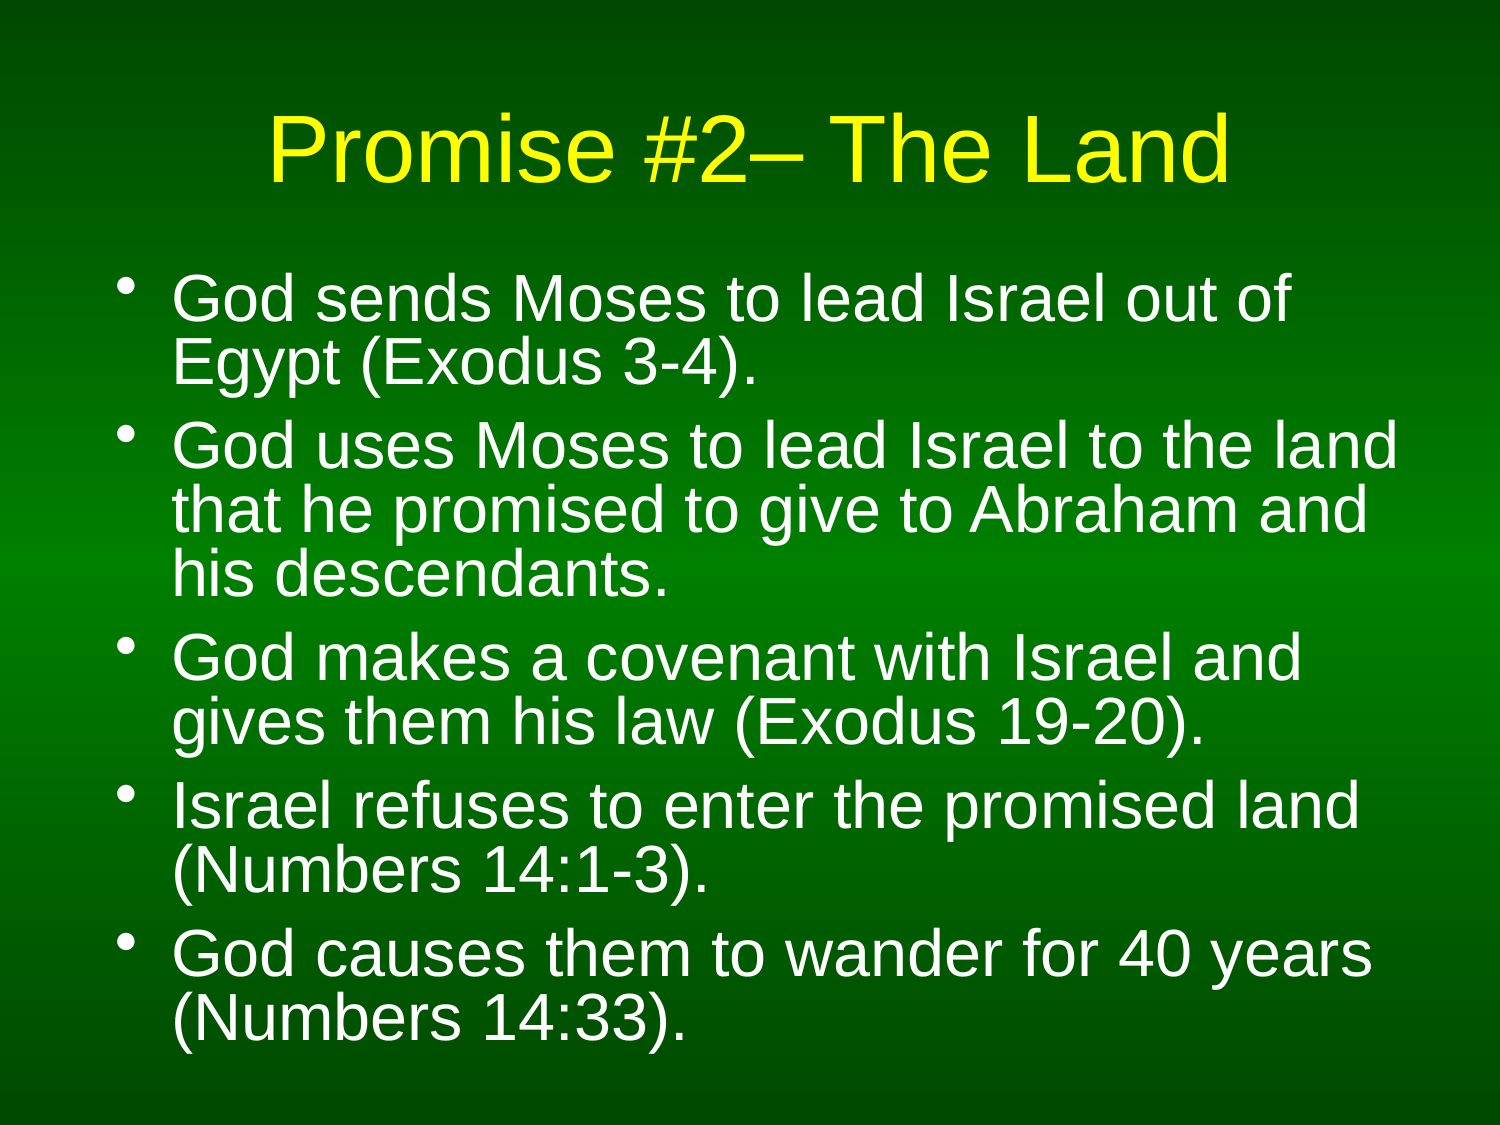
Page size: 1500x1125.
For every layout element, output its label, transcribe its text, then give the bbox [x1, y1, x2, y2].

text_box God sends Moses to lead Israel out of Egypt (Exodus 3-4). God uses Moses to lead Israel to the land that he promised to give to Abraham and his descendants. God makes a covenant with Israel and gives them his law (Exodus 19-20). Israel refuses to enter the promised land (Numbers 14:1-3). God causes them to wander for 40 years (Numbers 14:33). [99, 262, 1475, 1088]
title Promise #2– The Land [37, 50, 1463, 238]
